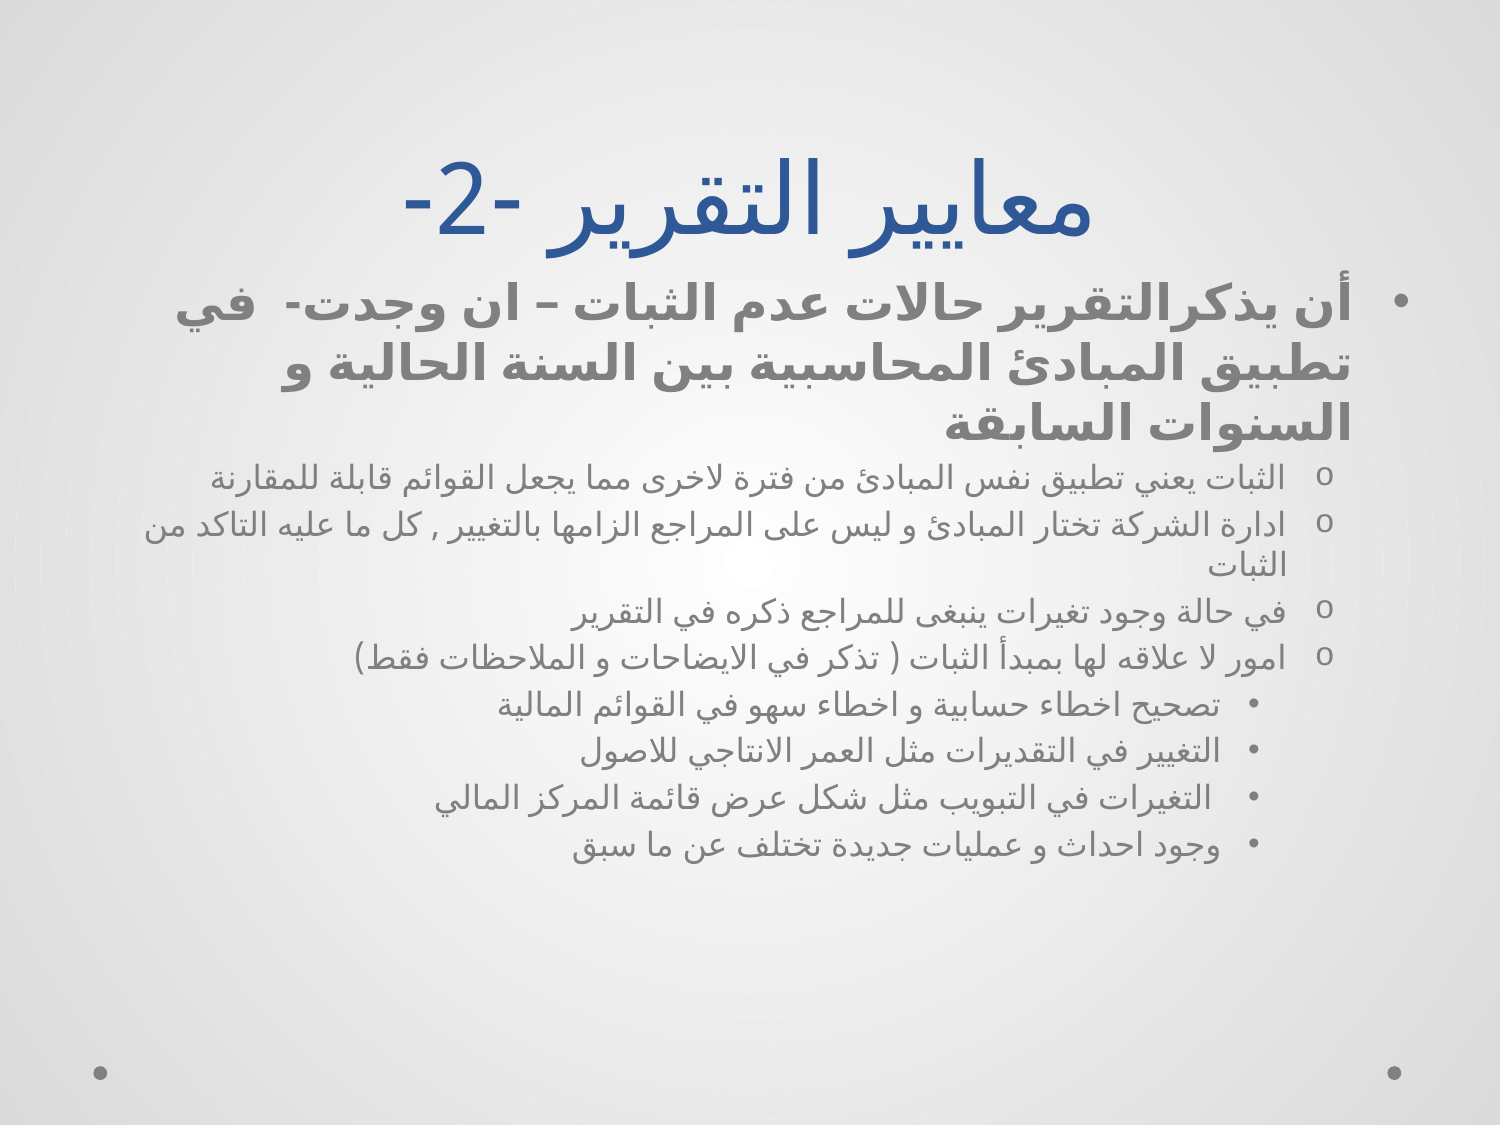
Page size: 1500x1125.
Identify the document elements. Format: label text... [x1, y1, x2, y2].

title معايير التقرير -2- [75, 0, 1425, 262]
list أن يذكرالتقرير حالات عدم الثبات – ان وجدت- في تطبيق المبادئ المحاسبية بين السنة الحالية و السنوات السابقة الثبات يعني تطبيق نفس المبادئ من فترة لاخرى مما يجعل القوائم قابلة للمقارنة ادارة الشركة تختار المبادئ و ليس على المراجع الزامها بالتغيير , كل ما عليه التاكد من الثبات في حالة وجود تغيرات ينبغى للمراجع ذكره في التقرير امور لا علاقه لها بمبدأ الثبات ( تذكر في الايضاحات و الملاحظات فقط) تصحيح اخطاء حسابية و اخطاء سهو في القوائم المالية التغيير في التقديرات مثل العمر الانتاجي للاصول التغيرات في التبويب مثل شكل عرض قائمة المركز المالي وجود احداث و عمليات جديدة تختلف عن ما سبق [75, 262, 1425, 1005]
